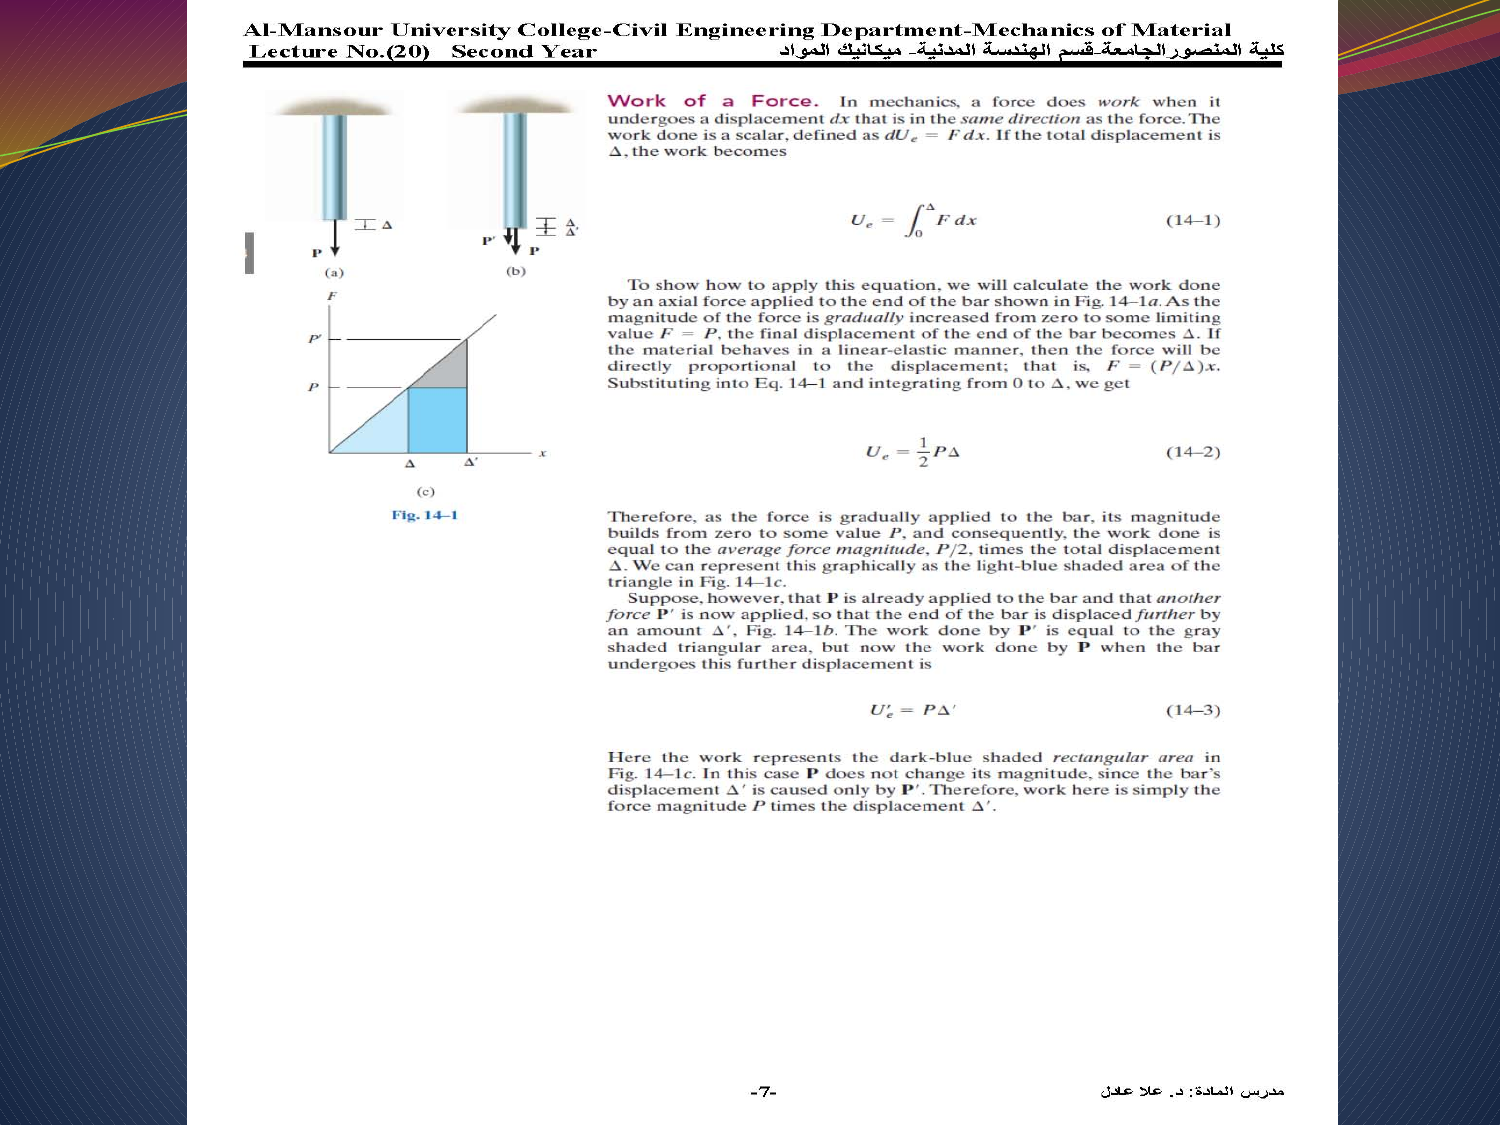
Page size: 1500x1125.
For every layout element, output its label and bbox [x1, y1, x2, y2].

picture [187, 0, 1338, 1125]
